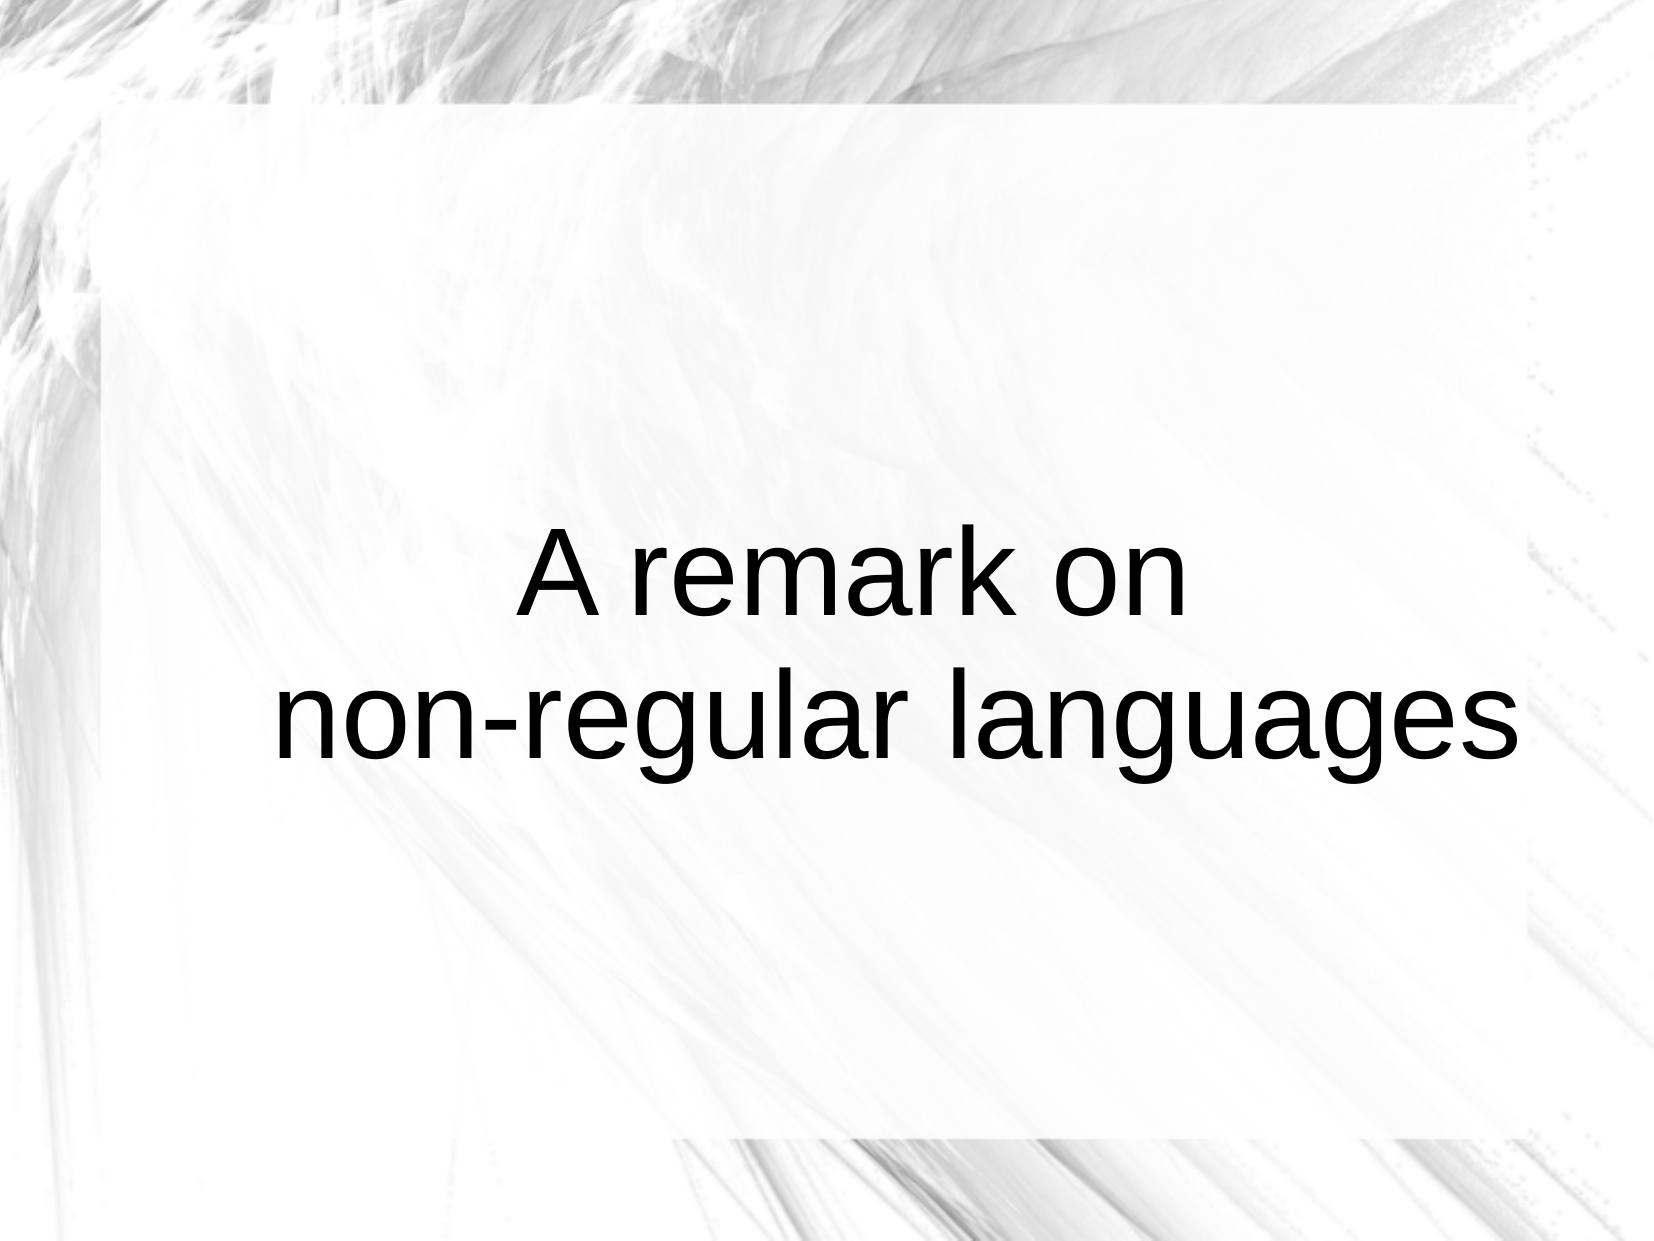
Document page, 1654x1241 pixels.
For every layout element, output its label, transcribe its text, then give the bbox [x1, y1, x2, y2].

picture [0, 0, 1654, 1241]
list A remark on non-regular languages [118, 319, 1571, 1109]
